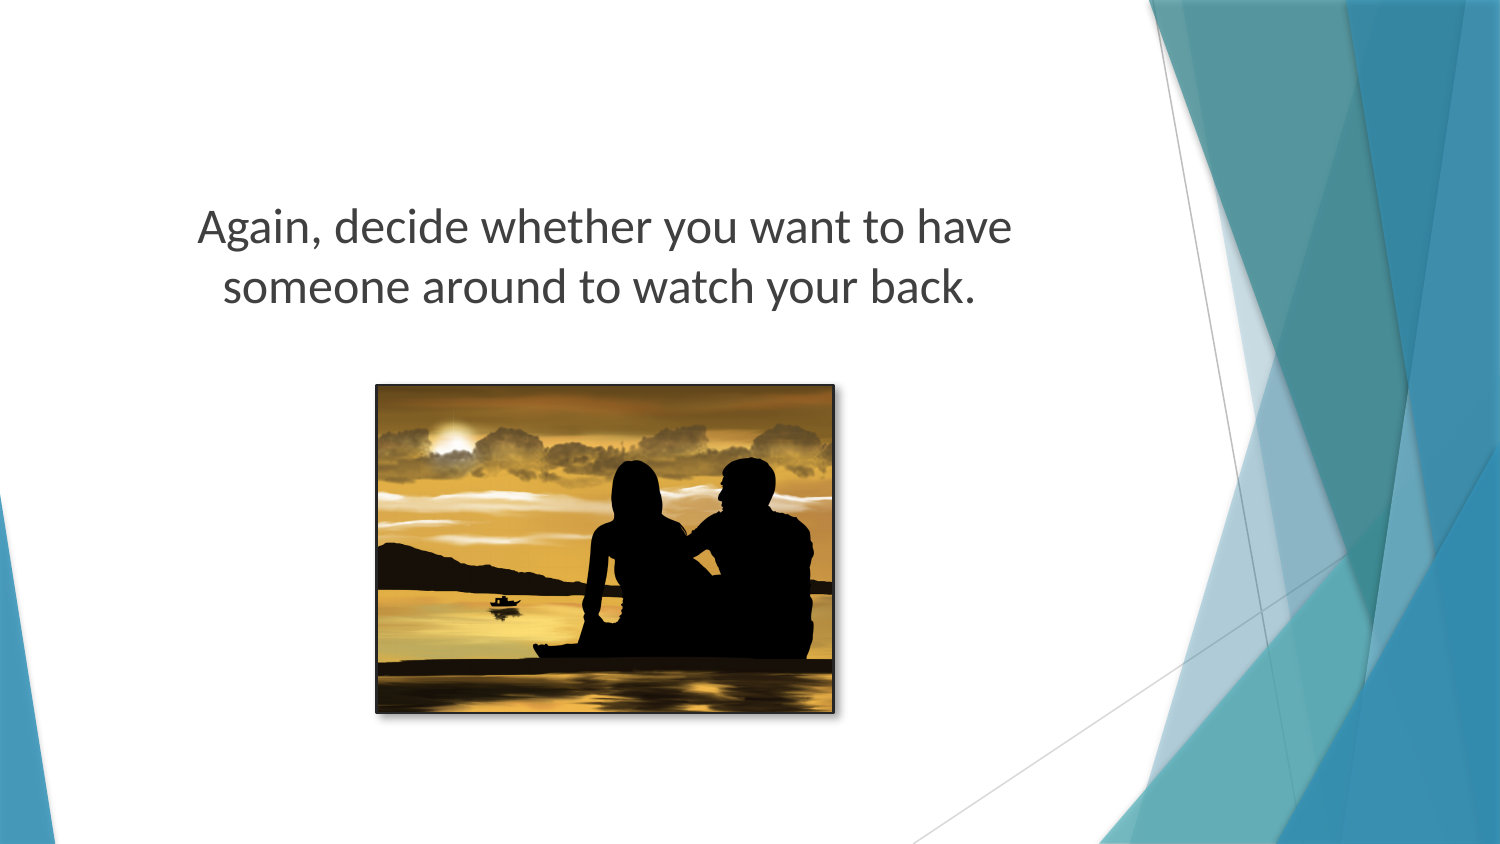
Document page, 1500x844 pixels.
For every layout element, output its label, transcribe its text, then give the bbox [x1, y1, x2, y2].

list Again, decide whether you want to have someone around to watch your back. [129, 185, 1081, 359]
picture [377, 385, 833, 713]
